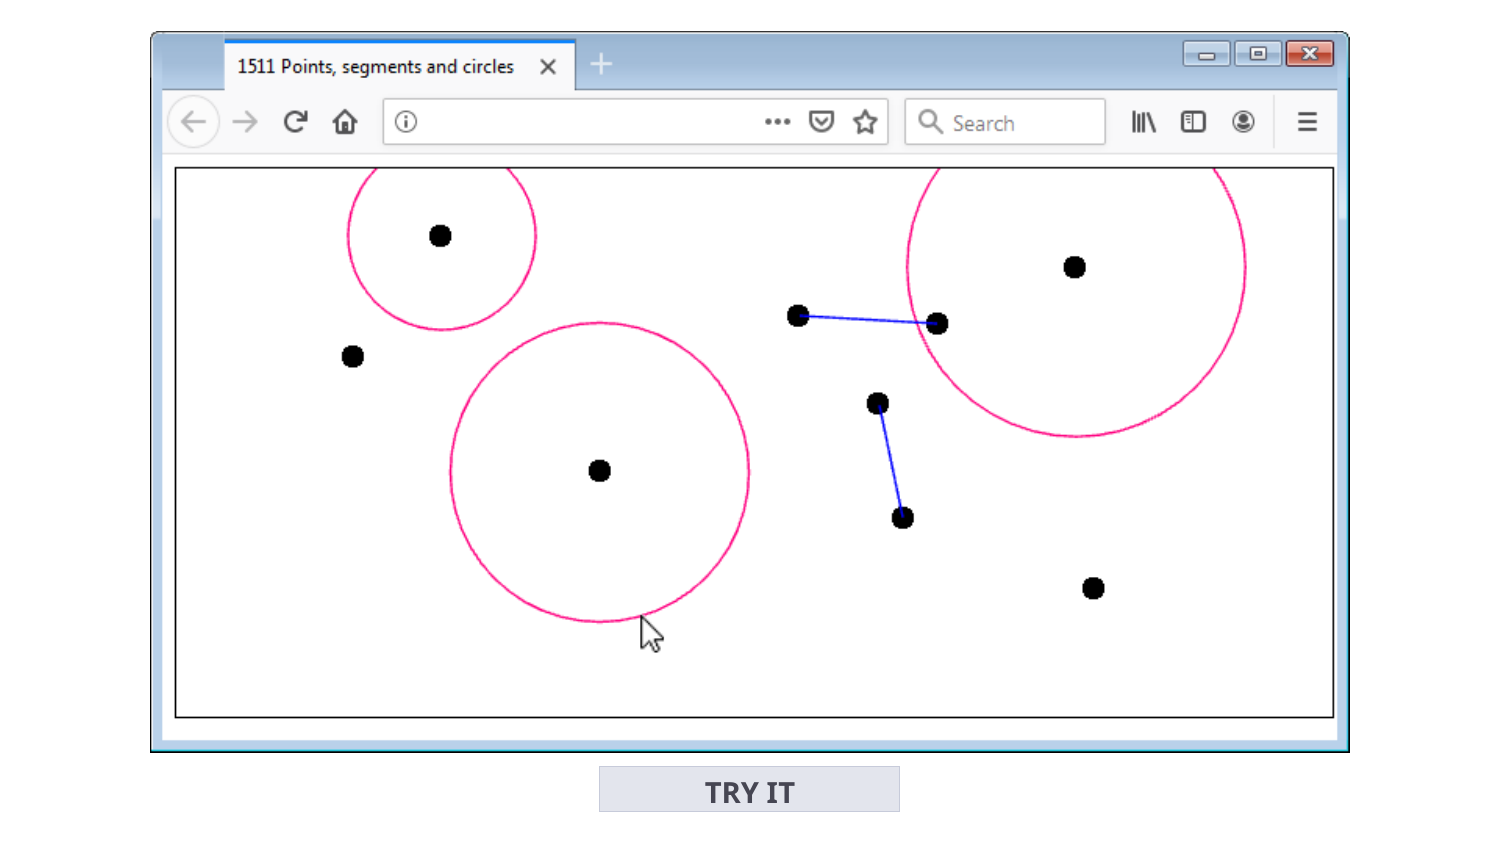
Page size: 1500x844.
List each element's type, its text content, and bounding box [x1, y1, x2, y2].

text_box TRY IT [599, 766, 900, 812]
picture [149, 31, 1351, 753]
